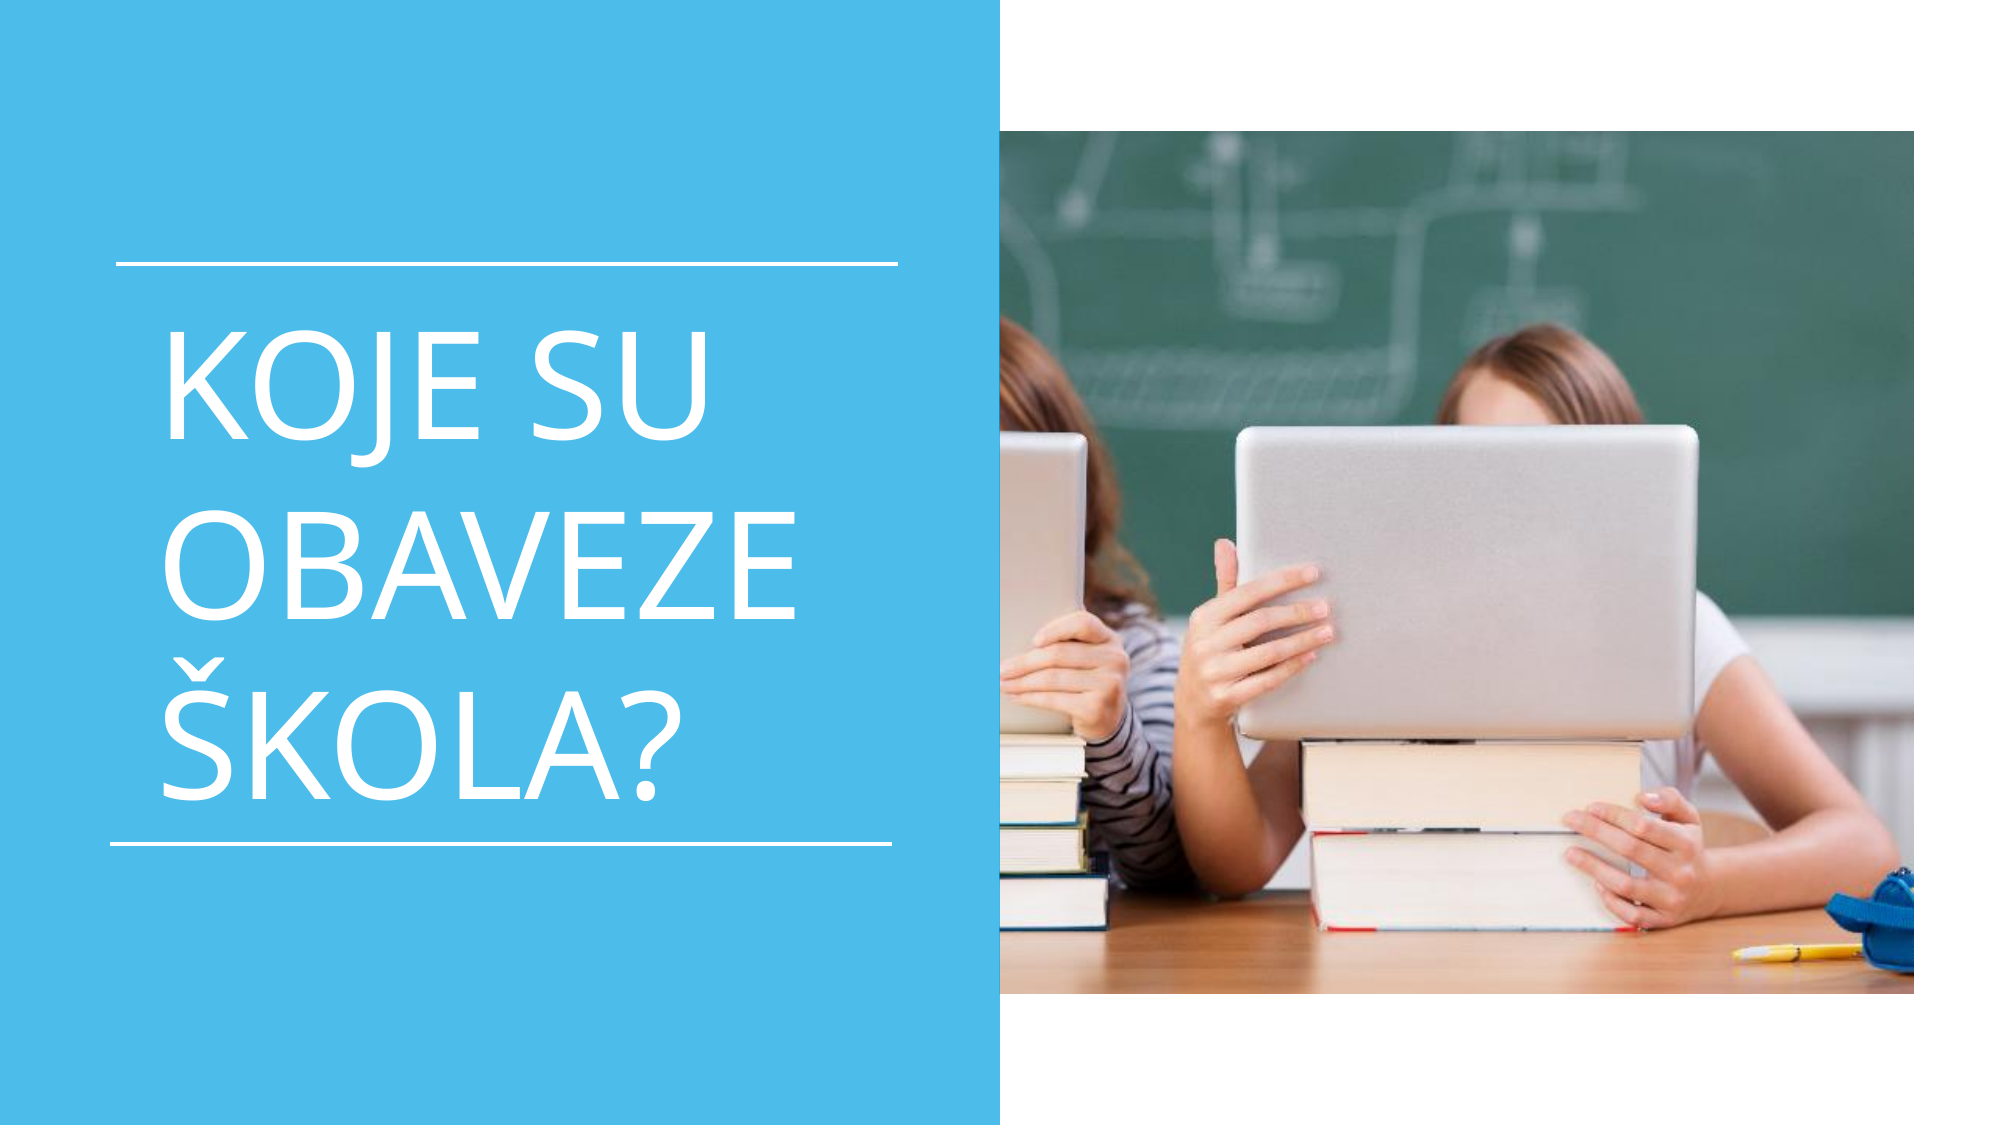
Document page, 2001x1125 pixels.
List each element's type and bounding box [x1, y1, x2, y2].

picture [1000, 131, 1914, 994]
text_box [0, 0, 1000, 1125]
